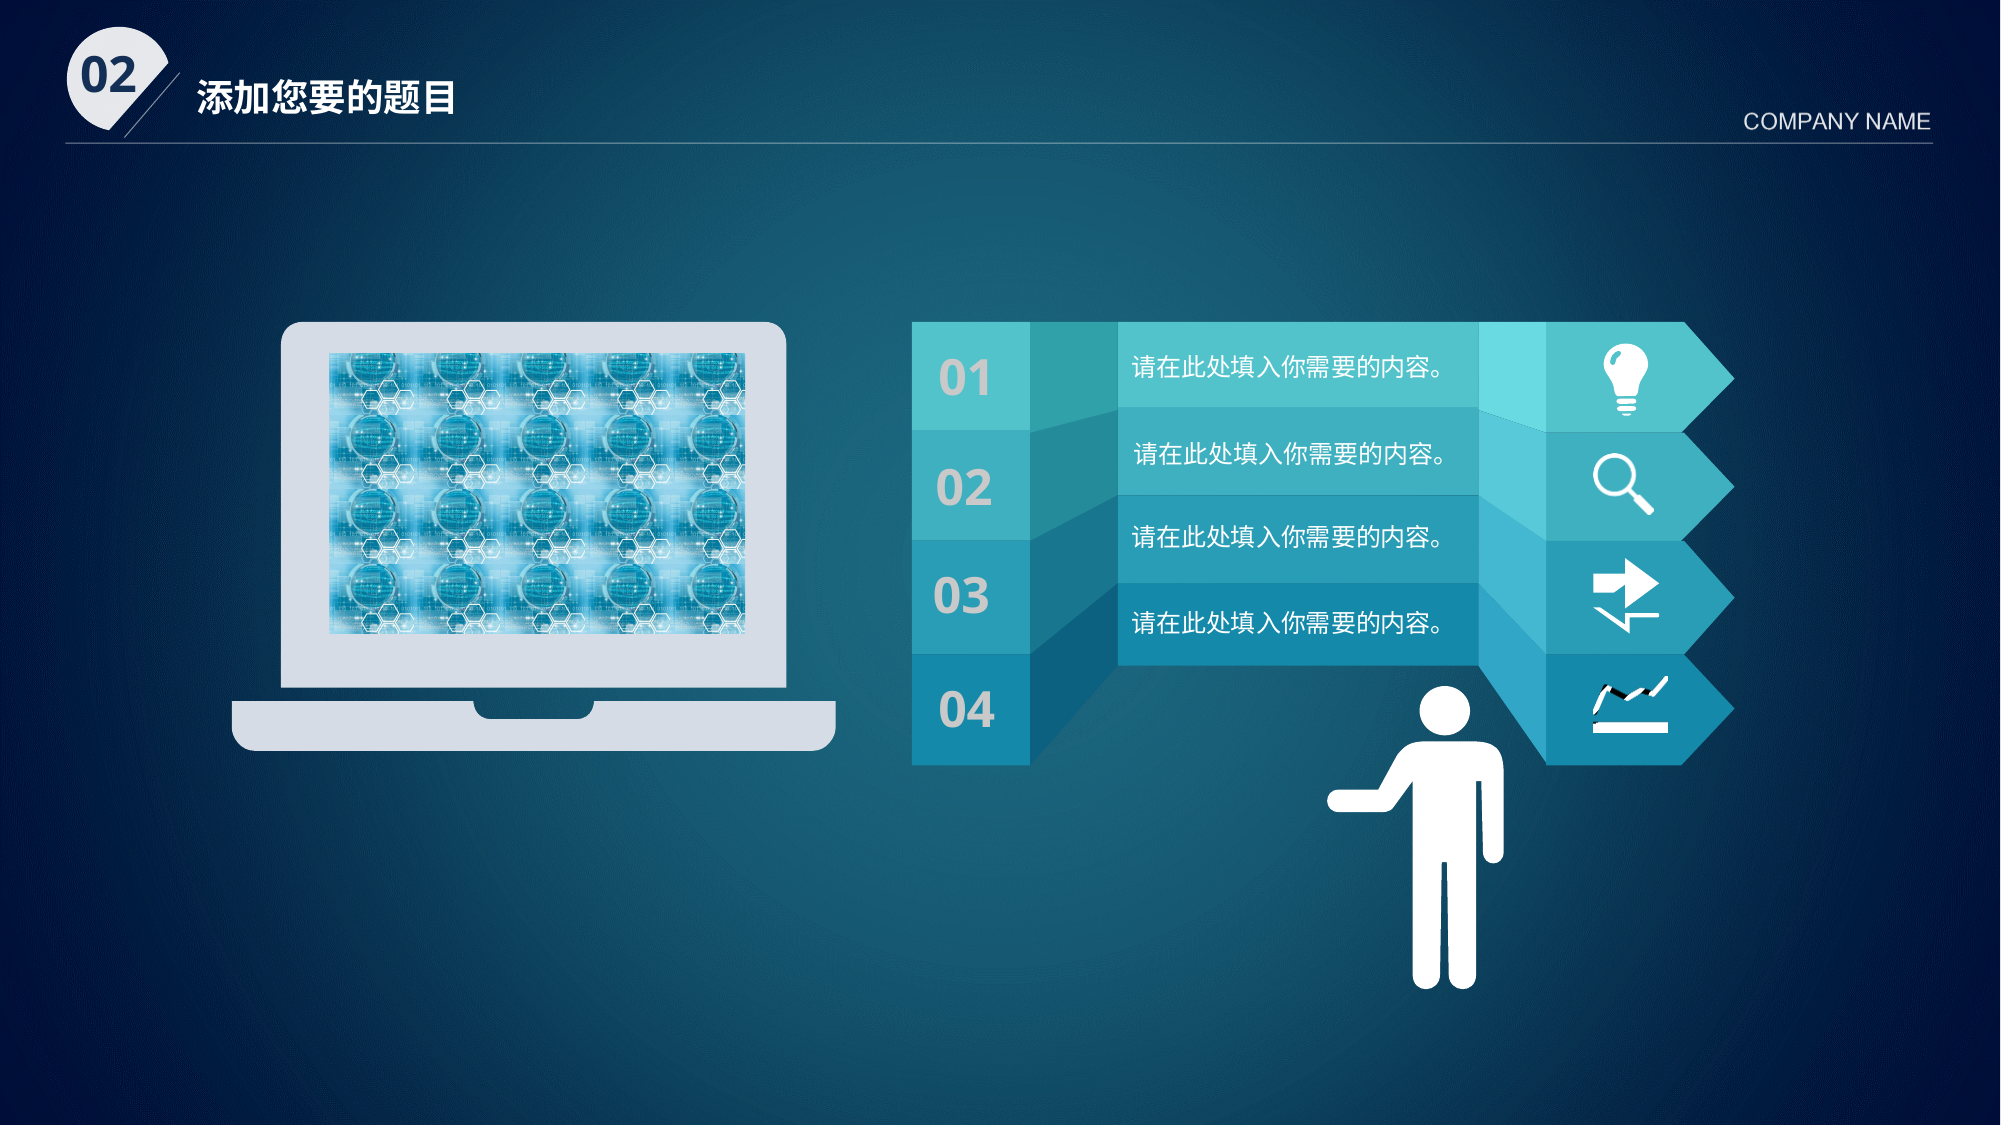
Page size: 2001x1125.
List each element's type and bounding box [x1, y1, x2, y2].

text_box [911, 583, 1735, 766]
text_box [911, 321, 1735, 433]
text_box [1504, 324, 1738, 769]
text_box [911, 433, 1735, 495]
text_box [1323, 685, 1504, 995]
picture [0, 0, 2001, 1125]
text_box [231, 321, 836, 757]
text_box [911, 495, 1735, 583]
text_box [909, 324, 1323, 769]
